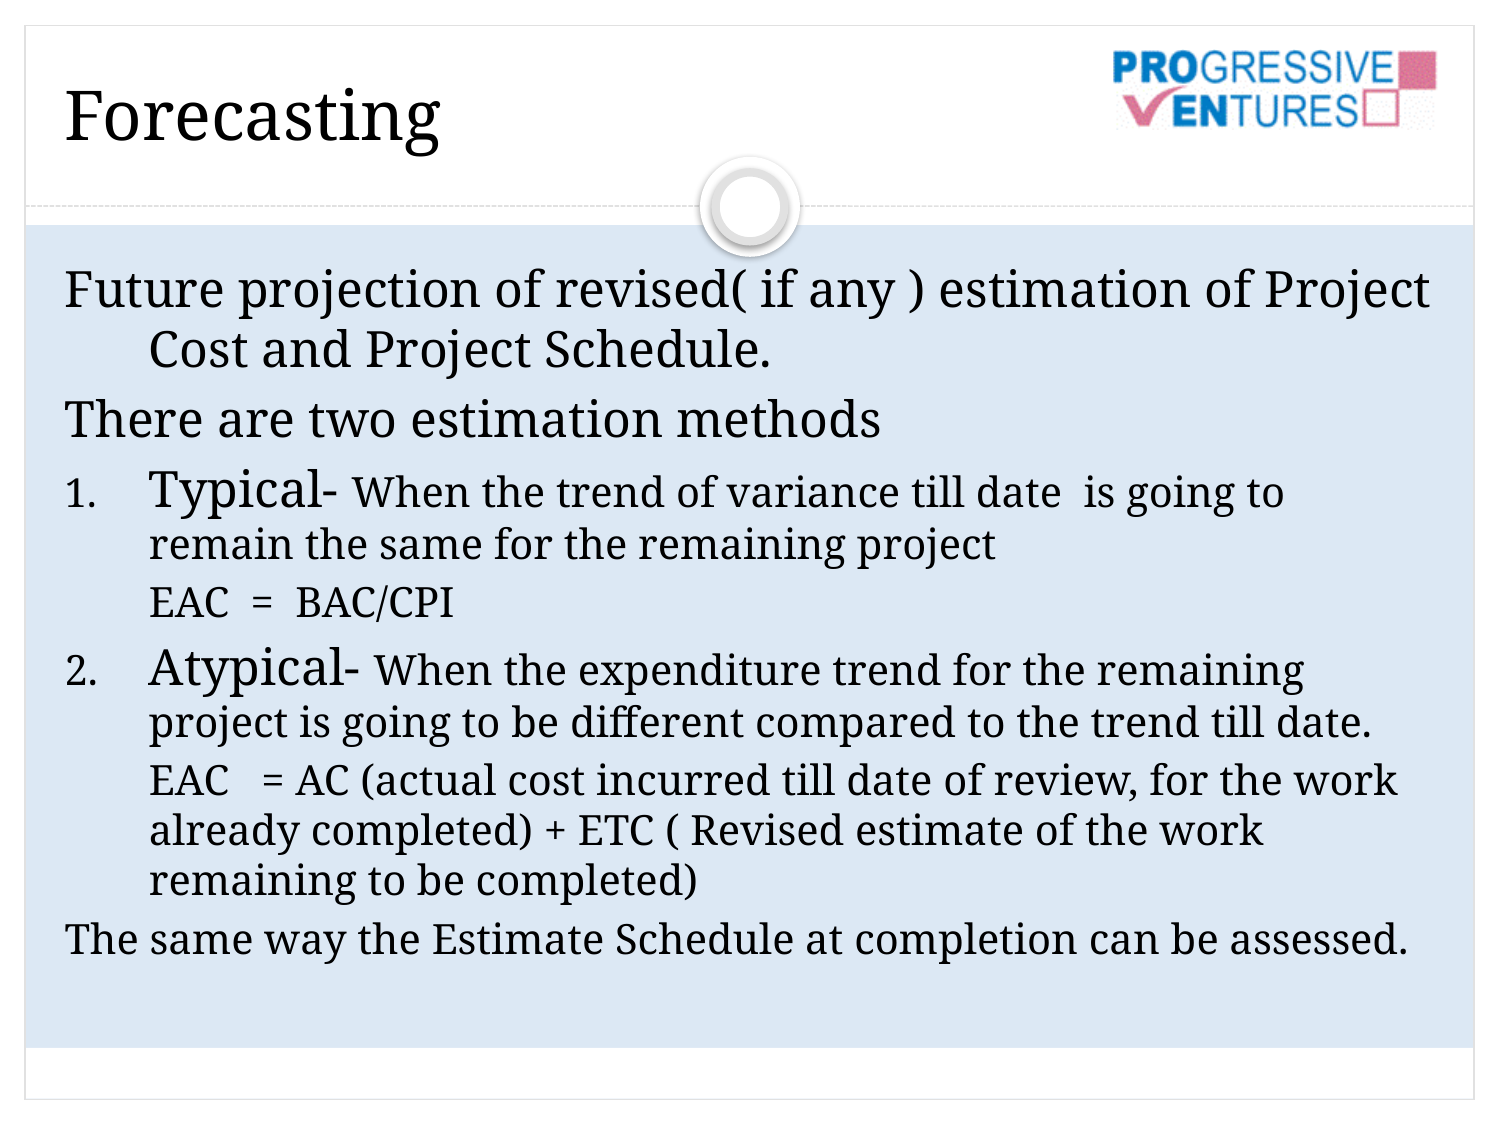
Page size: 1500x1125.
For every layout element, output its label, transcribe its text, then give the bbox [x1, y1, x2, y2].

list Future projection of revised( if any ) estimation of Project Cost and Project Schedule. There are two estimation methods Typical- When the trend of variance till date is going to remain the same for the remaining project EAC = BAC/CPI 2. Atypical- When the expenditure trend for the remaining project is going to be different compared to the trend till date. EAC = AC (actual cost incurred till date of review, for the work already completed) + ETC ( Revised estimate of the work remaining to be completed) The same way the Estimate Schedule at completion can be assessed. [49, 249, 1450, 1005]
title Forecasting [49, 37, 1450, 163]
